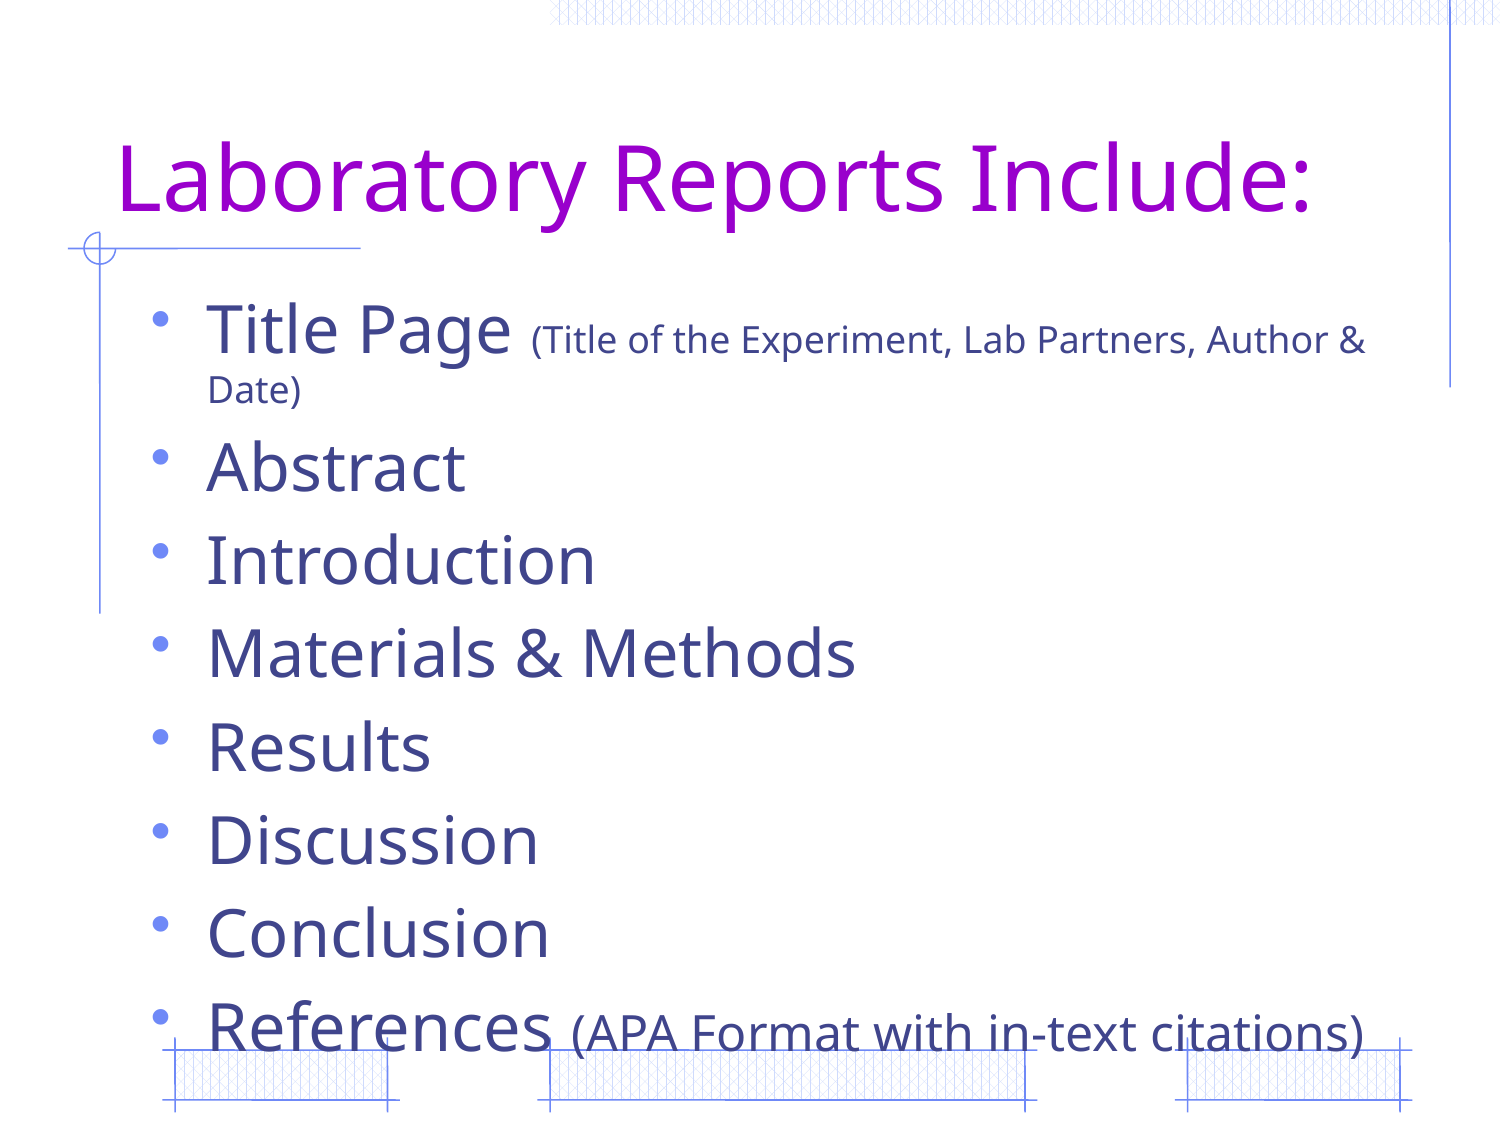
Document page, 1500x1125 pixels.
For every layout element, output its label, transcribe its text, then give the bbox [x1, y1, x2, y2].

list Title Page (Title of the Experiment, Lab Partners, Author & Date) Abstract Introduction Materials & Methods Results Discussion Conclusion References (APA Format with in-text citations) [135, 278, 1458, 955]
title Laboratory Reports Include: [99, 49, 1376, 238]
